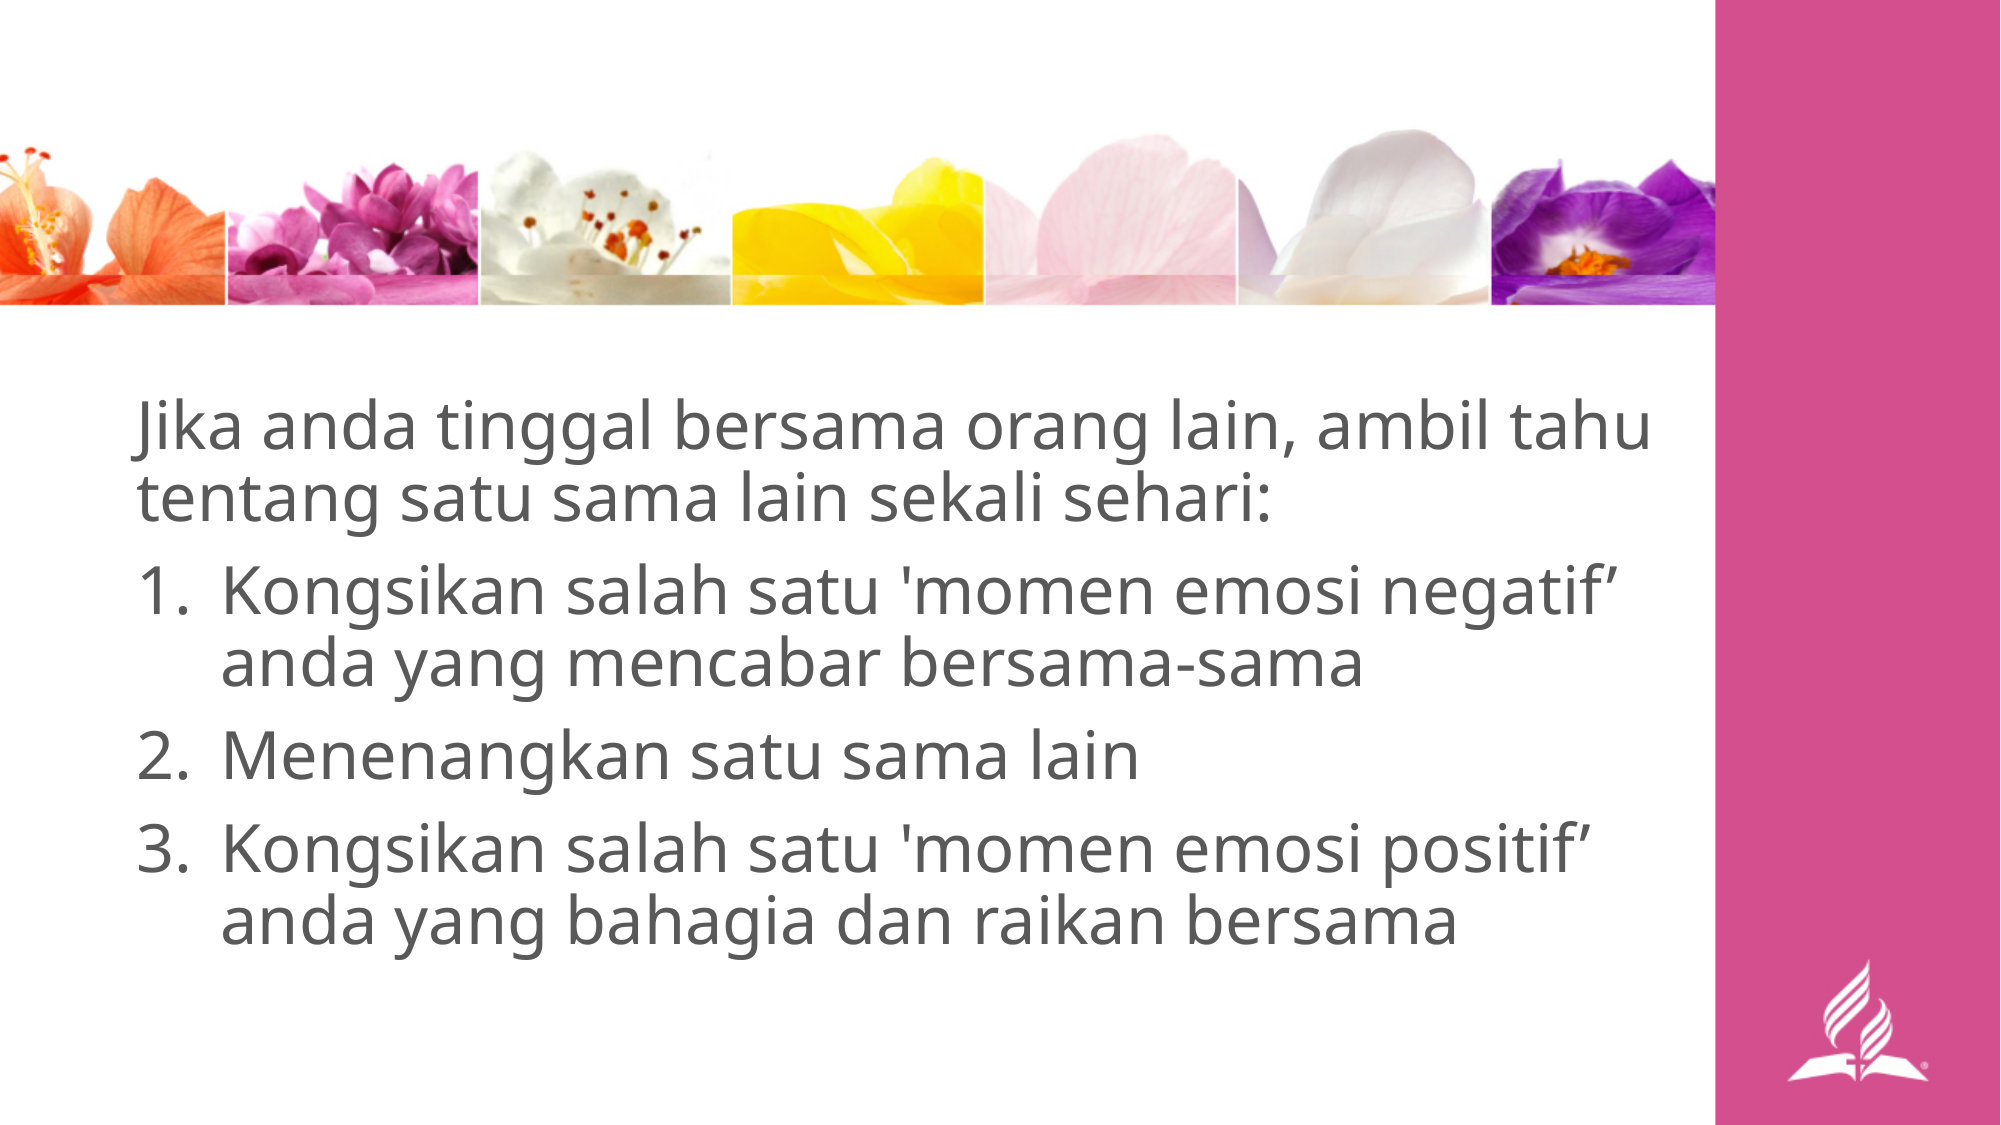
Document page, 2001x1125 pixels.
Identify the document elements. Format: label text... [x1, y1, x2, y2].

list Jika anda tinggal bersama orang lain, ambil tahu tentang satu sama lain sekali sehari: Kongsikan salah satu 'momen emosi negatif’ anda yang mencabar bersama-sama Menenangkan satu sama lain Kongsikan salah satu 'momen emosi positif’ anda yang bahagia dan raikan bersama [121, 384, 1701, 1016]
picture [0, 0, 2001, 1125]
